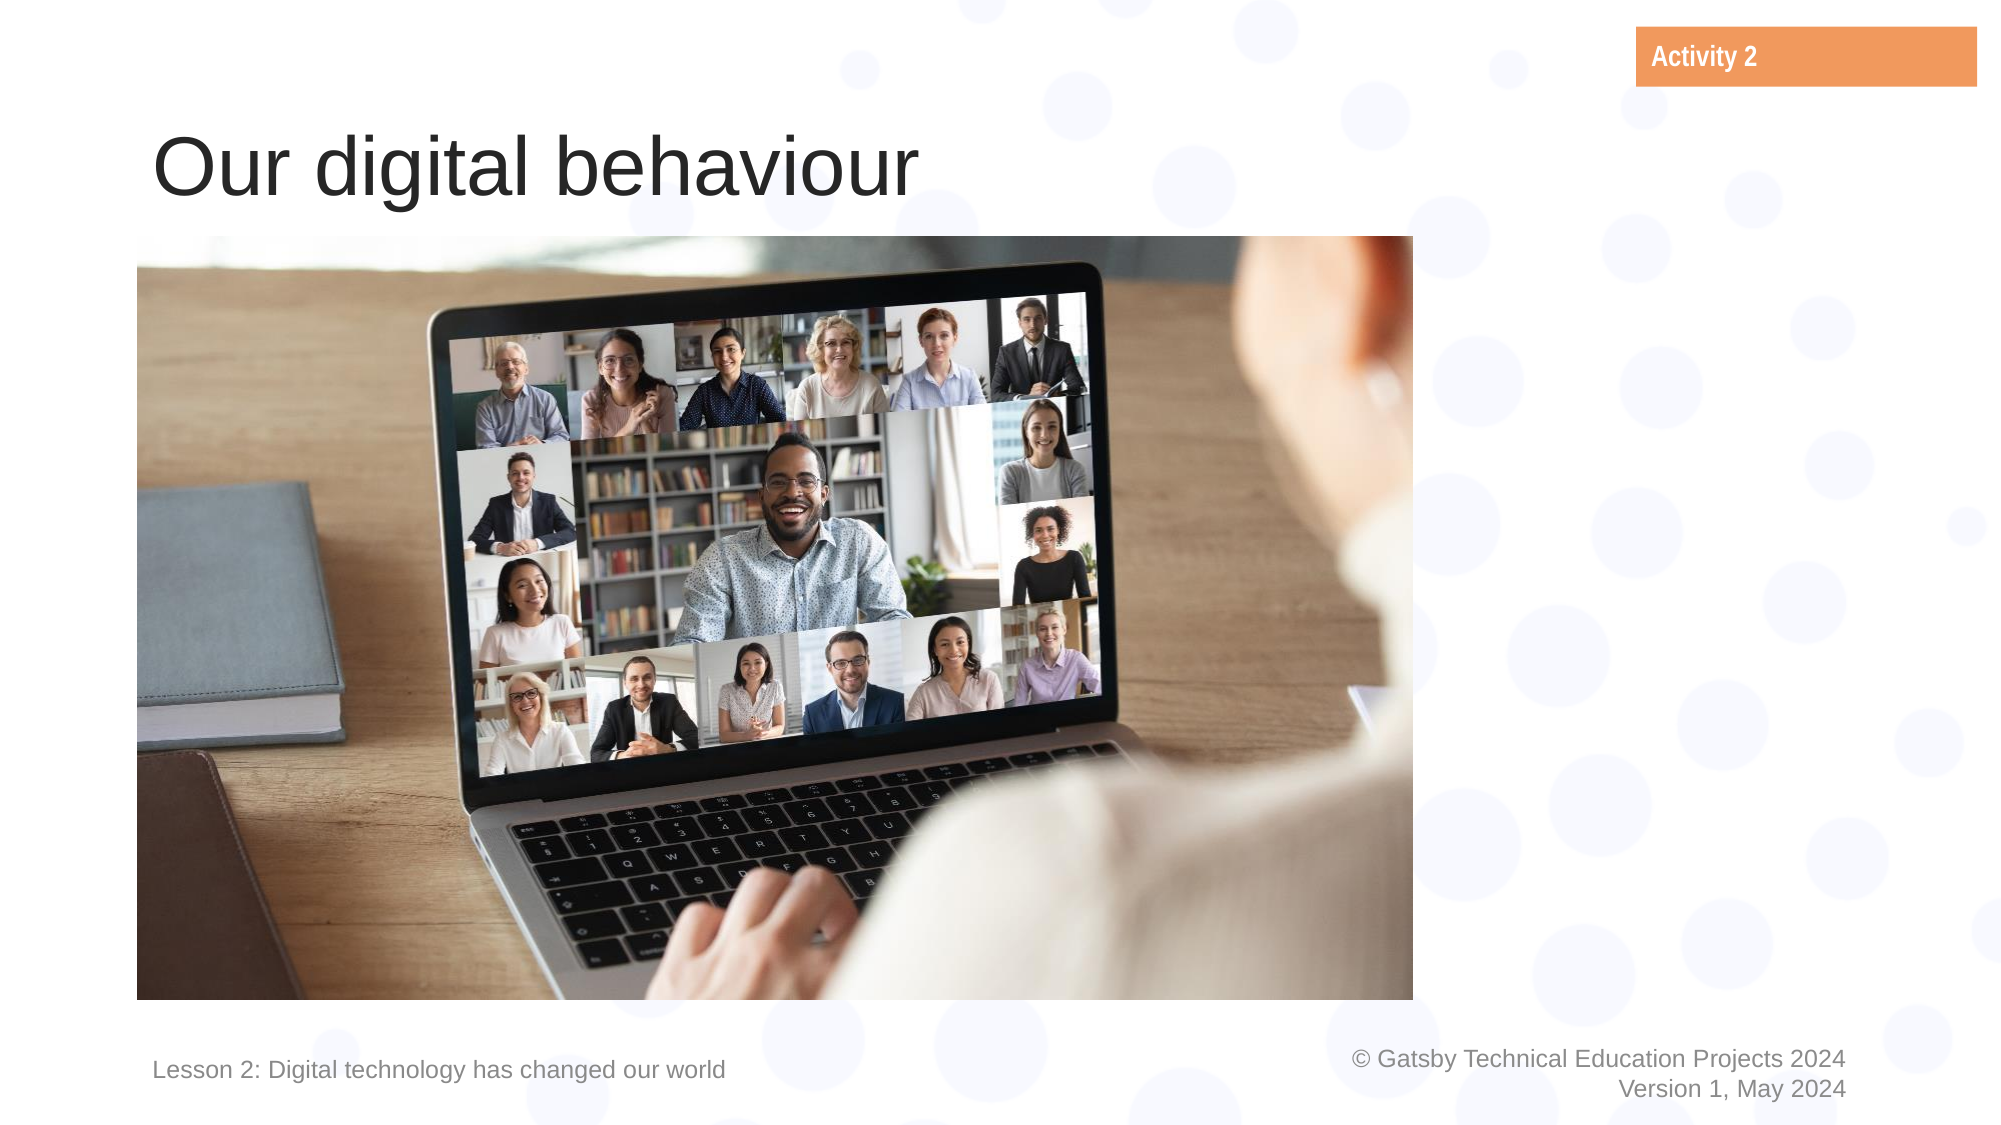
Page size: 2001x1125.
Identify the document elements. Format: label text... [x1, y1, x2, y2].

picture [137, 236, 1413, 1000]
list Activity 2 [1636, 26, 1978, 87]
list Lesson 2: Digital technology has changed our world [137, 1031, 1024, 1103]
title Our digital behaviour [137, 59, 1863, 278]
